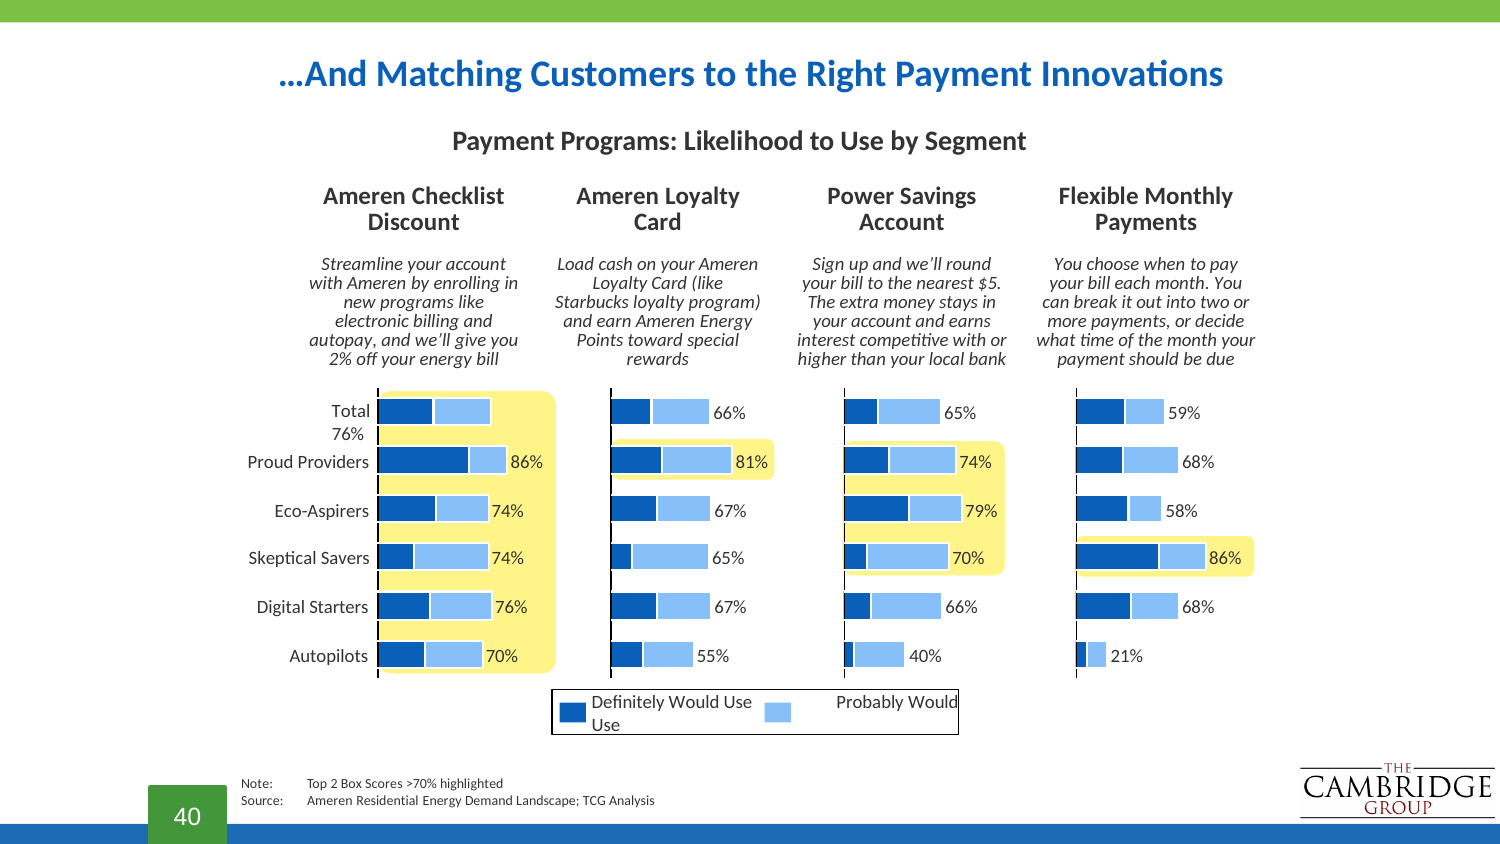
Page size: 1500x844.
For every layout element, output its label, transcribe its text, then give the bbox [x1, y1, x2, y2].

text_box [1088, 641, 1107, 667]
text_box [878, 399, 940, 425]
text_box [1077, 496, 1128, 522]
text_box 70% [484, 643, 521, 667]
text_box [612, 641, 643, 667]
text_box [1131, 592, 1178, 619]
text_box 67% [712, 498, 749, 521]
picture [1299, 762, 1496, 819]
text_box [378, 447, 468, 474]
text_box [644, 641, 693, 667]
text_box [426, 641, 482, 667]
text_box [1077, 399, 1124, 425]
text_box 79% [963, 498, 1000, 521]
text_box 65% [942, 400, 979, 424]
text_box Definitely Would Use Probably Would Use [552, 689, 959, 735]
text_box [1129, 496, 1162, 522]
text_box [431, 592, 492, 619]
text_box Payment Programs: Likelihood to Use by Segment [450, 121, 1036, 156]
text_box Eco-Aspirers [273, 498, 371, 521]
text_box [1077, 544, 1158, 570]
text_box [612, 592, 657, 619]
text_box 70% [950, 546, 987, 569]
text_box [378, 391, 556, 674]
text_box [663, 447, 732, 474]
text_box Autopilots [288, 643, 371, 667]
text_box 68% [1180, 449, 1217, 473]
text_box [868, 544, 949, 570]
title …And Matching Customers to the Right Payment Innovations [75, 0, 1425, 142]
text_box Ameren Residential Energy Demand Landscape; TCG Analysis [305, 791, 657, 809]
text_box [1077, 447, 1122, 474]
text_box [652, 399, 710, 425]
text_box 66% [711, 400, 748, 424]
text_box [1077, 536, 1255, 577]
text_box Power Savings Account Sign up and we’ll round your bill to the nearest $5. The extra money stays in your account and earns interest competitive with or higher than your local bank [792, 184, 1011, 370]
text_box [612, 544, 631, 570]
text_box 86% [508, 449, 545, 473]
text_box [414, 544, 488, 570]
text_box [612, 439, 775, 480]
text_box 59% [1166, 400, 1203, 424]
text_box [378, 544, 413, 570]
text_box [1077, 592, 1130, 619]
text_box [845, 441, 1005, 576]
text_box [658, 592, 711, 619]
text_box 76% [493, 594, 530, 618]
text_box [1077, 641, 1087, 667]
text_box 74% [490, 546, 526, 569]
text_box [1123, 447, 1178, 474]
text_box [1159, 544, 1205, 570]
text_box [871, 592, 942, 619]
text_box [845, 447, 889, 474]
text_box [378, 496, 435, 522]
text_box Note: [239, 774, 275, 791]
text_box [845, 544, 867, 570]
text_box 58% [1164, 498, 1200, 521]
text_box 86% [1207, 546, 1244, 569]
text_box [658, 496, 711, 522]
text_box [469, 447, 507, 474]
text_box [436, 496, 488, 522]
text_box [845, 399, 877, 425]
text_box 55% 40% [695, 643, 943, 667]
text_box 21% [1109, 643, 1145, 667]
slide_number 40 [150, 787, 225, 844]
text_box [1125, 399, 1164, 425]
text_box [845, 496, 909, 522]
text_box [910, 496, 962, 522]
text_box [612, 496, 657, 522]
text_box 68% [1180, 594, 1217, 618]
text_box Proud Providers [246, 449, 371, 473]
text_box 74% [957, 449, 994, 473]
text_box [632, 544, 708, 570]
text_box [378, 592, 429, 619]
text_box Digital Starters [255, 594, 371, 618]
text_box 74% [490, 498, 526, 521]
text_box [378, 641, 425, 667]
text_box 66% [943, 594, 980, 618]
text_box Ameren Checklist Discount Streamline your account with Ameren by enrolling in new programs like electronic billing and autopay, and we’ll give you 2% off your energy bill Total 76% [303, 184, 529, 444]
text_box [612, 399, 651, 425]
text_box Top 2 Box Scores >70% highlighted [305, 774, 506, 791]
text_box Ameren Loyalty Card Load cash on your Ameren Loyalty Card (like Starbucks loyalty program) and earn Ameren Energy Points toward special rewards [552, 184, 763, 370]
text_box 81% [733, 449, 770, 473]
text_box 65% [710, 546, 747, 569]
text_box [890, 447, 956, 474]
text_box Flexible Monthly Payments You choose when to pay your bill each month. You can break it out into two or more payments, or decide what time of the month your payment should be due [1033, 184, 1257, 370]
text_box Source: [239, 791, 286, 809]
text_box [845, 592, 870, 619]
text_box Skeptical Savers [247, 546, 371, 569]
text_box [612, 447, 662, 474]
text_box 67% [712, 594, 749, 618]
